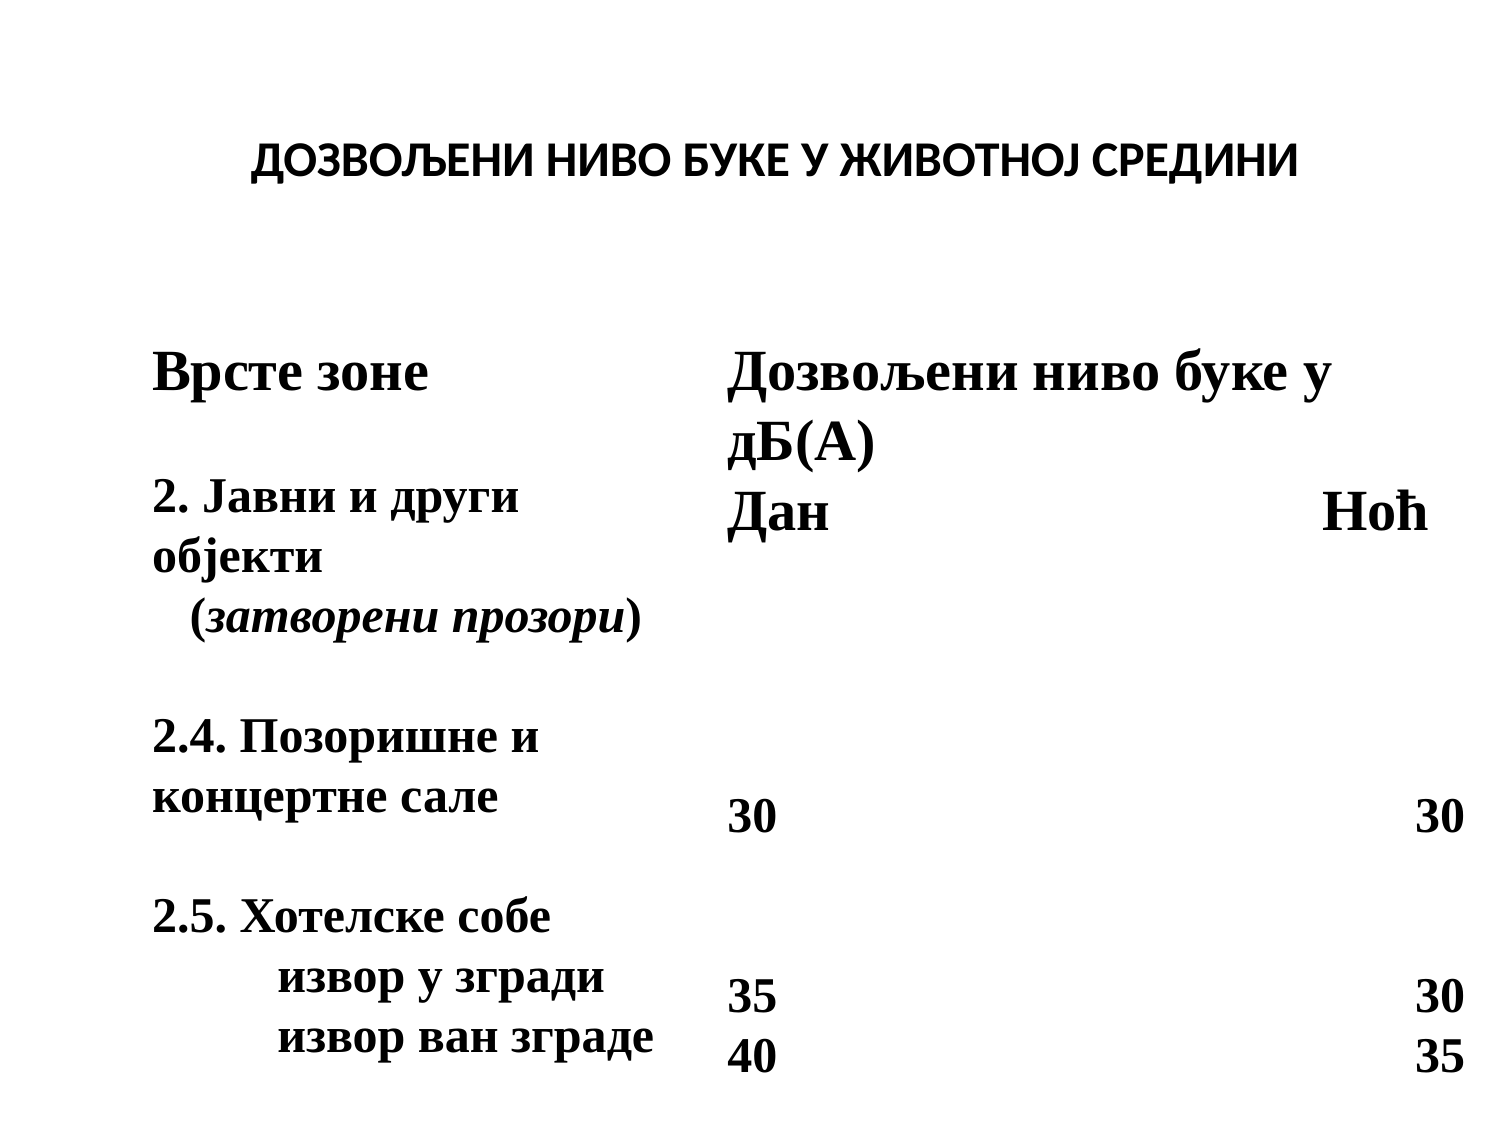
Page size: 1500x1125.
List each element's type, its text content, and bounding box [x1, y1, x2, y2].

text_box Врсте зоне 2. Јавни и други објекти (затворени прозори) 2.4. Позоришне и концертне сале 2.5. Хотелске собе извор у згради извор ван зграде [137, 324, 675, 1070]
text_box Дозвољени ниво буке у дБ(А) Дан Ноћ 30 30 35 30 40 35 [712, 324, 1500, 1090]
text_box ДОЗВОЉЕНИ НИВО БУКЕ У ЖИВОТНОЈ СРЕДИНИ [125, 119, 1425, 194]
